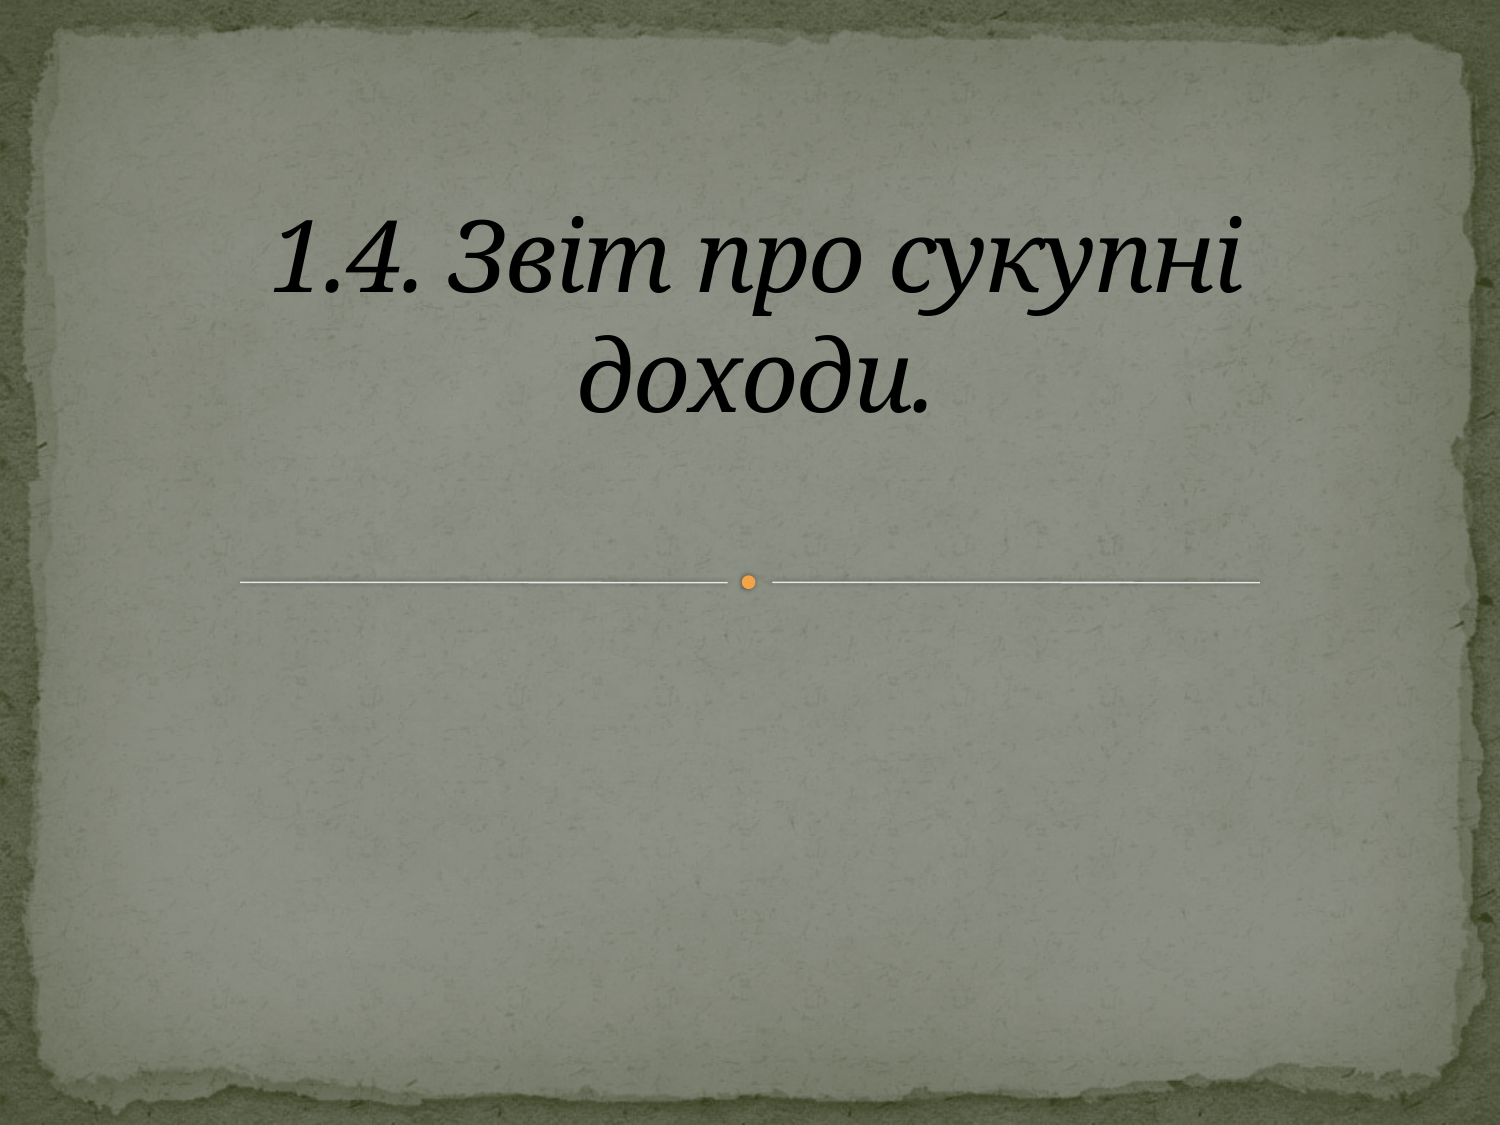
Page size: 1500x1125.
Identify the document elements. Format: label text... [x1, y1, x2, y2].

title 1.4. Звіт про сукупні доходи. [74, 235, 1438, 561]
